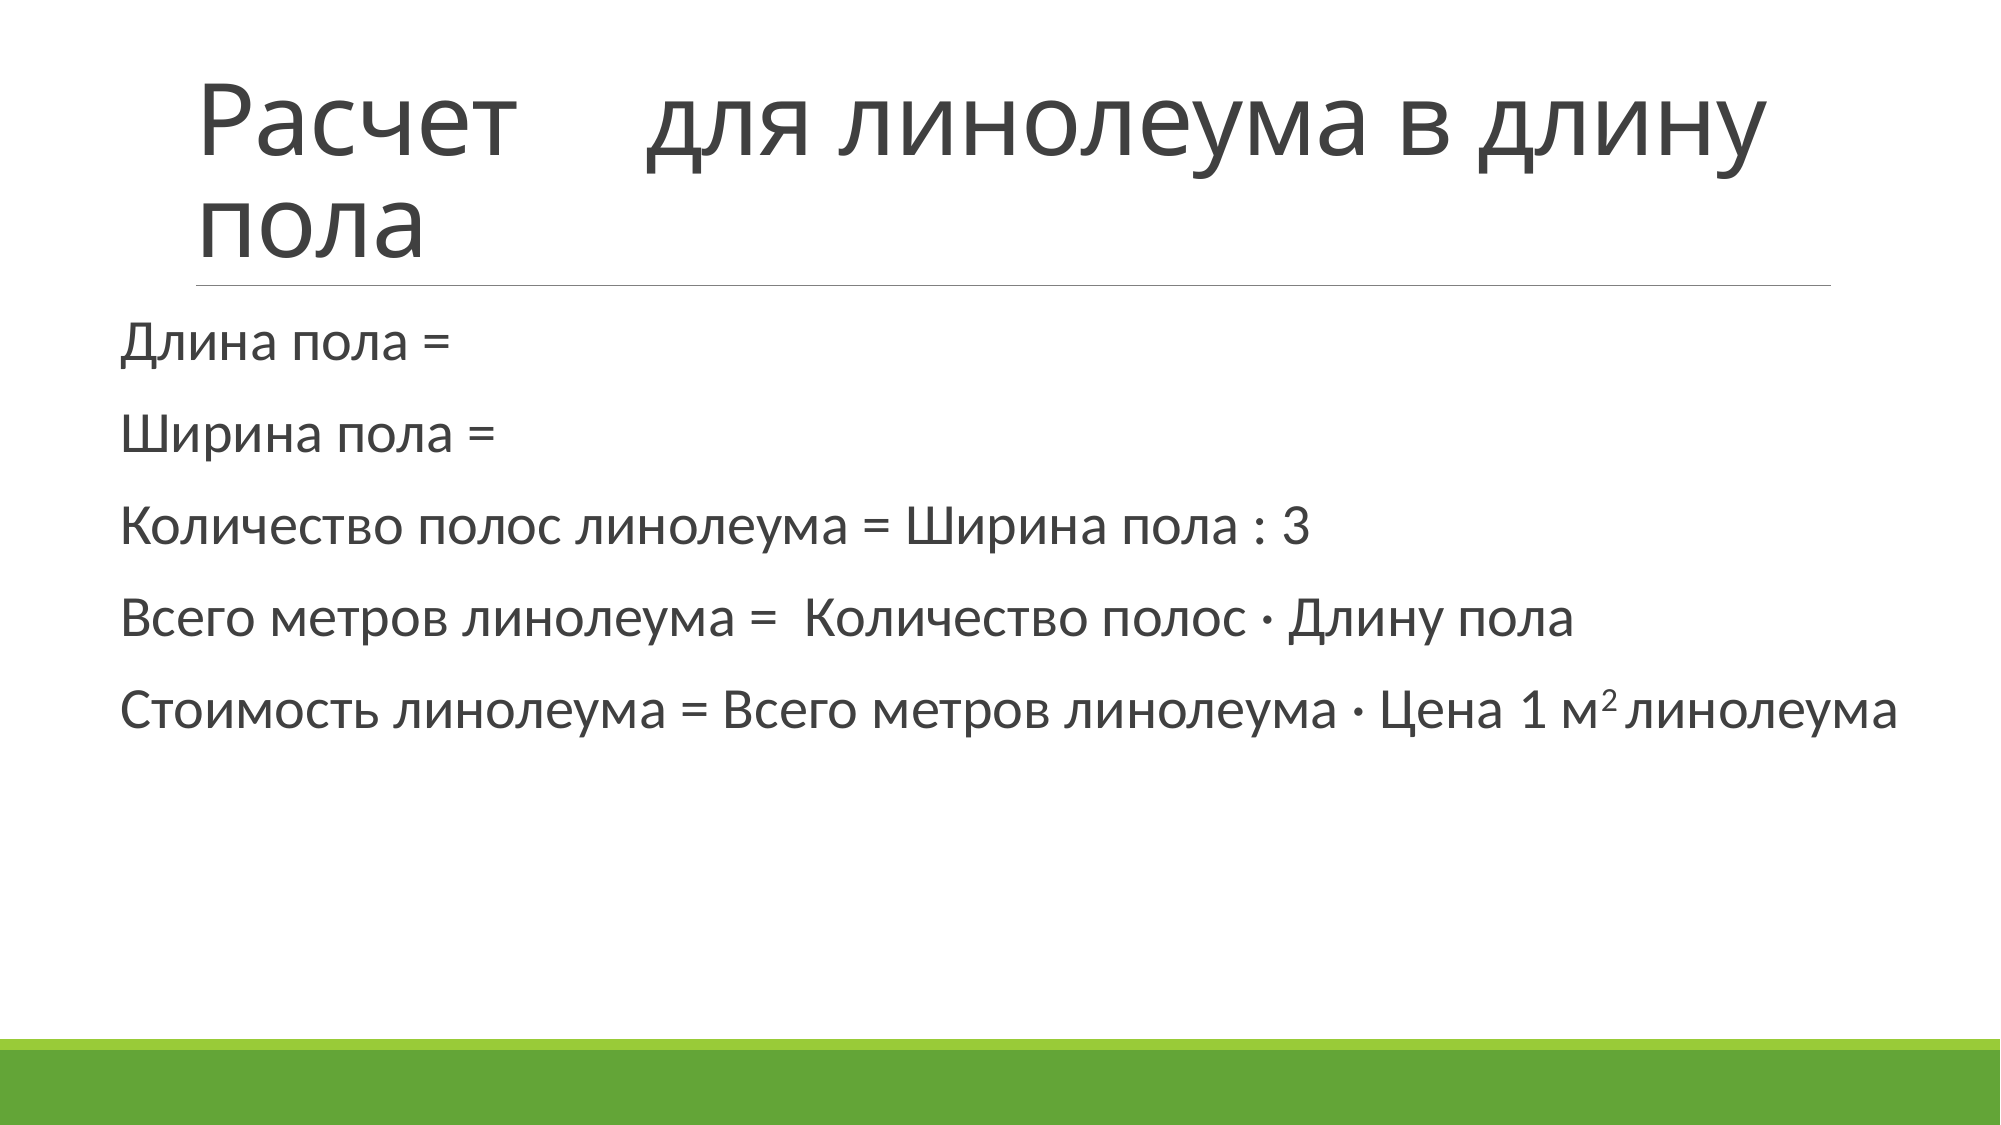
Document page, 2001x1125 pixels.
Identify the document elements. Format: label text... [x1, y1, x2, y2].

title Расчет для линолеума в длину пола [180, 47, 1830, 285]
list Длина пола = Ширина пола = Количество полос линолеума = Ширина пола : 3 Всего метров линолеума = Количество полос · Длину пола Стоимость линолеума = Всего метров линолеума · Цена 1 м2 линолеума [105, 302, 1960, 963]
